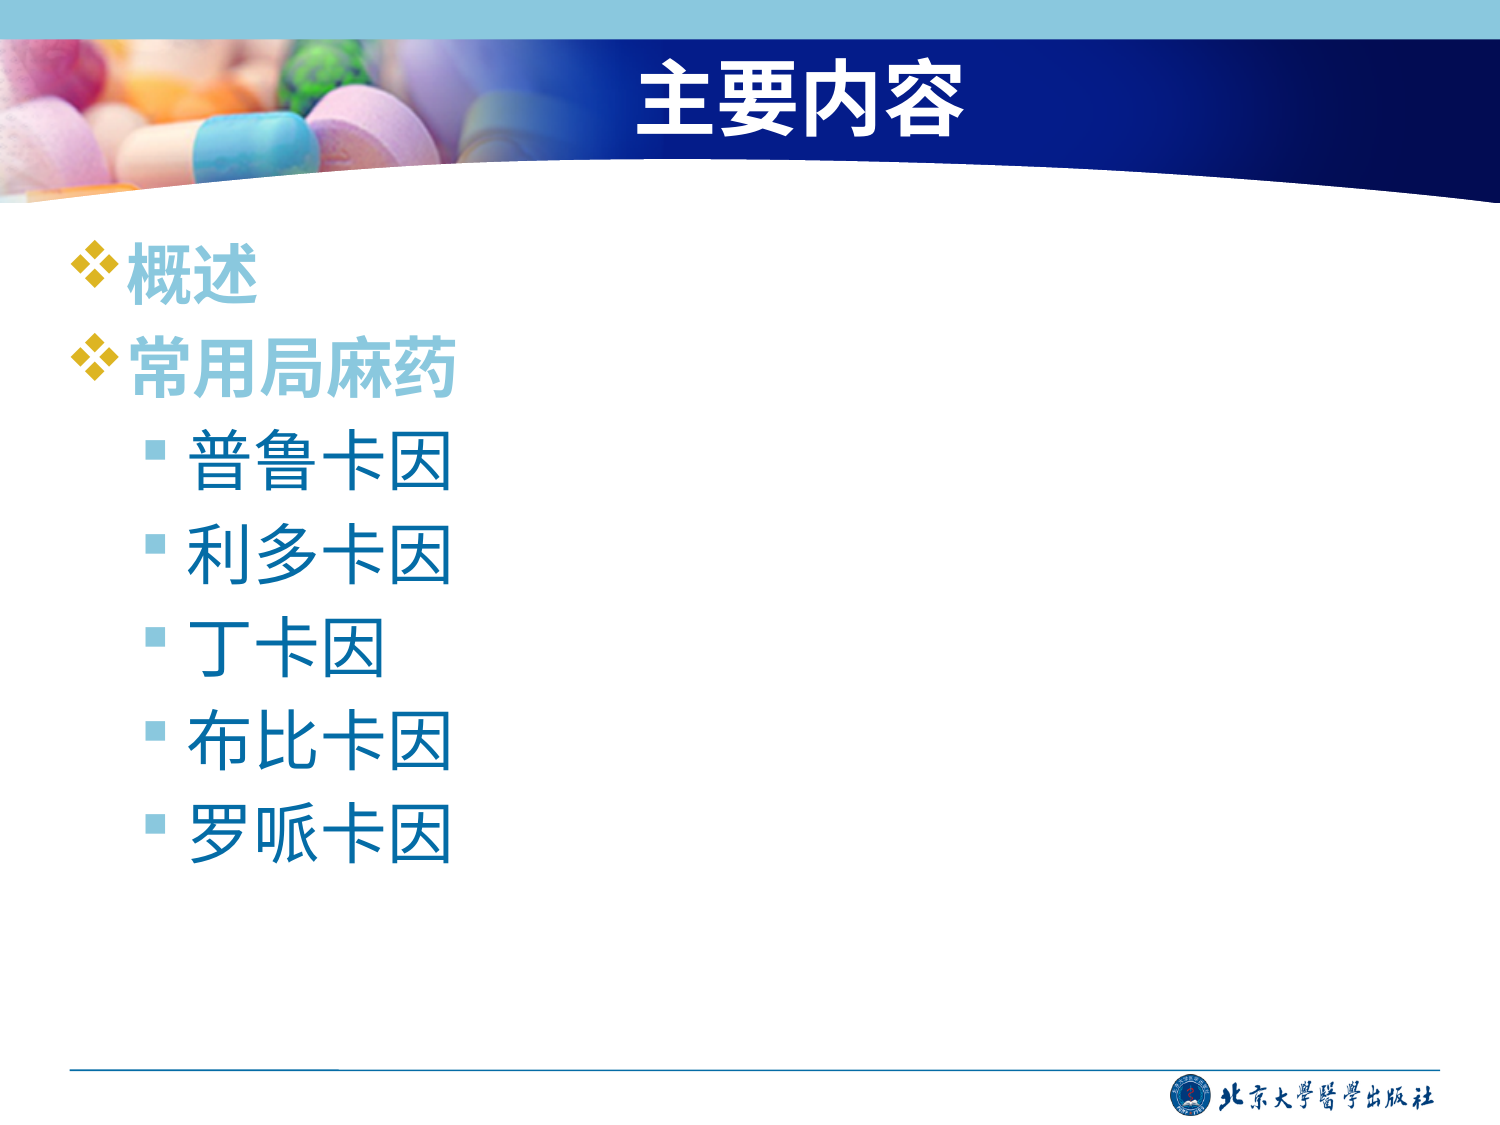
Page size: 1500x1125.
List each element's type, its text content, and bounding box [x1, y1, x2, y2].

title 主要内容 [137, 49, 1463, 143]
list 概述 常用局麻药 普鲁卡因 利多卡因 丁卡因 布比卡因 罗哌卡因 [49, 224, 1463, 1026]
picture [0, 40, 1500, 203]
picture [1170, 1074, 1436, 1118]
